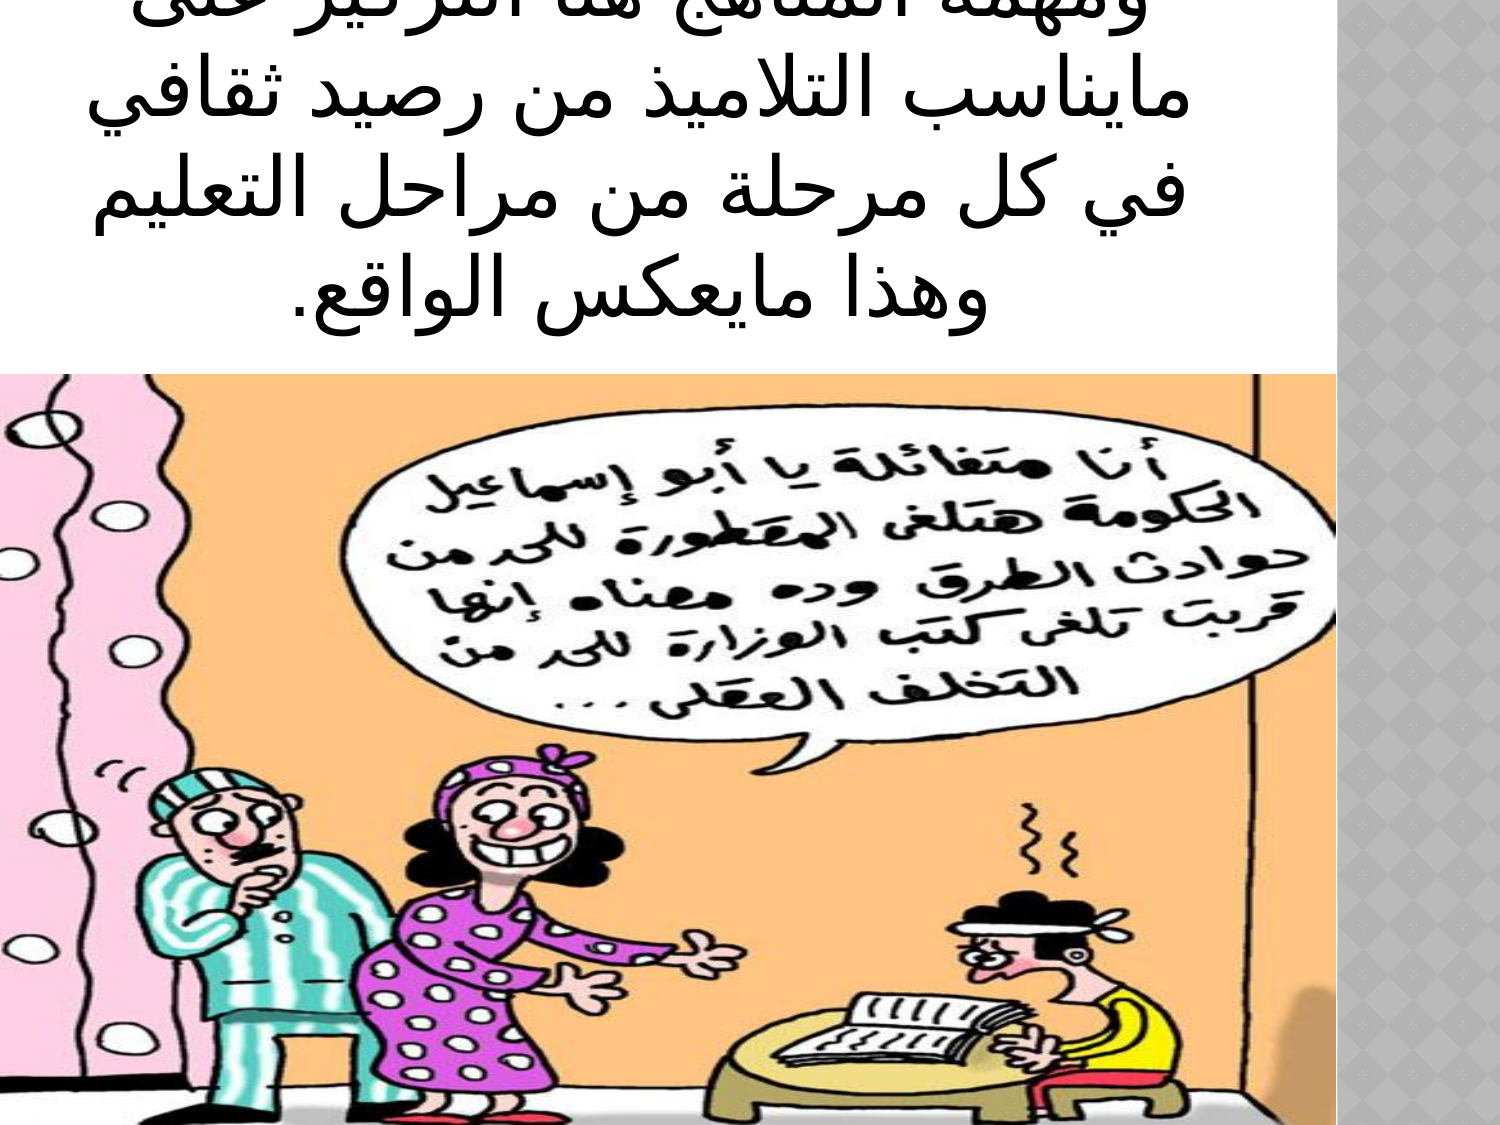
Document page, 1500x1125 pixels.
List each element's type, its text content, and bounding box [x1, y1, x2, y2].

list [0, 374, 1337, 1125]
title ومهمة المناهج هنا التركيز على مايناسب التلاميذ من رصيد ثقافي في كل مرحلة من مراحل التعليم وهذا مايعكس الواقع. [46, 246, 1235, 372]
